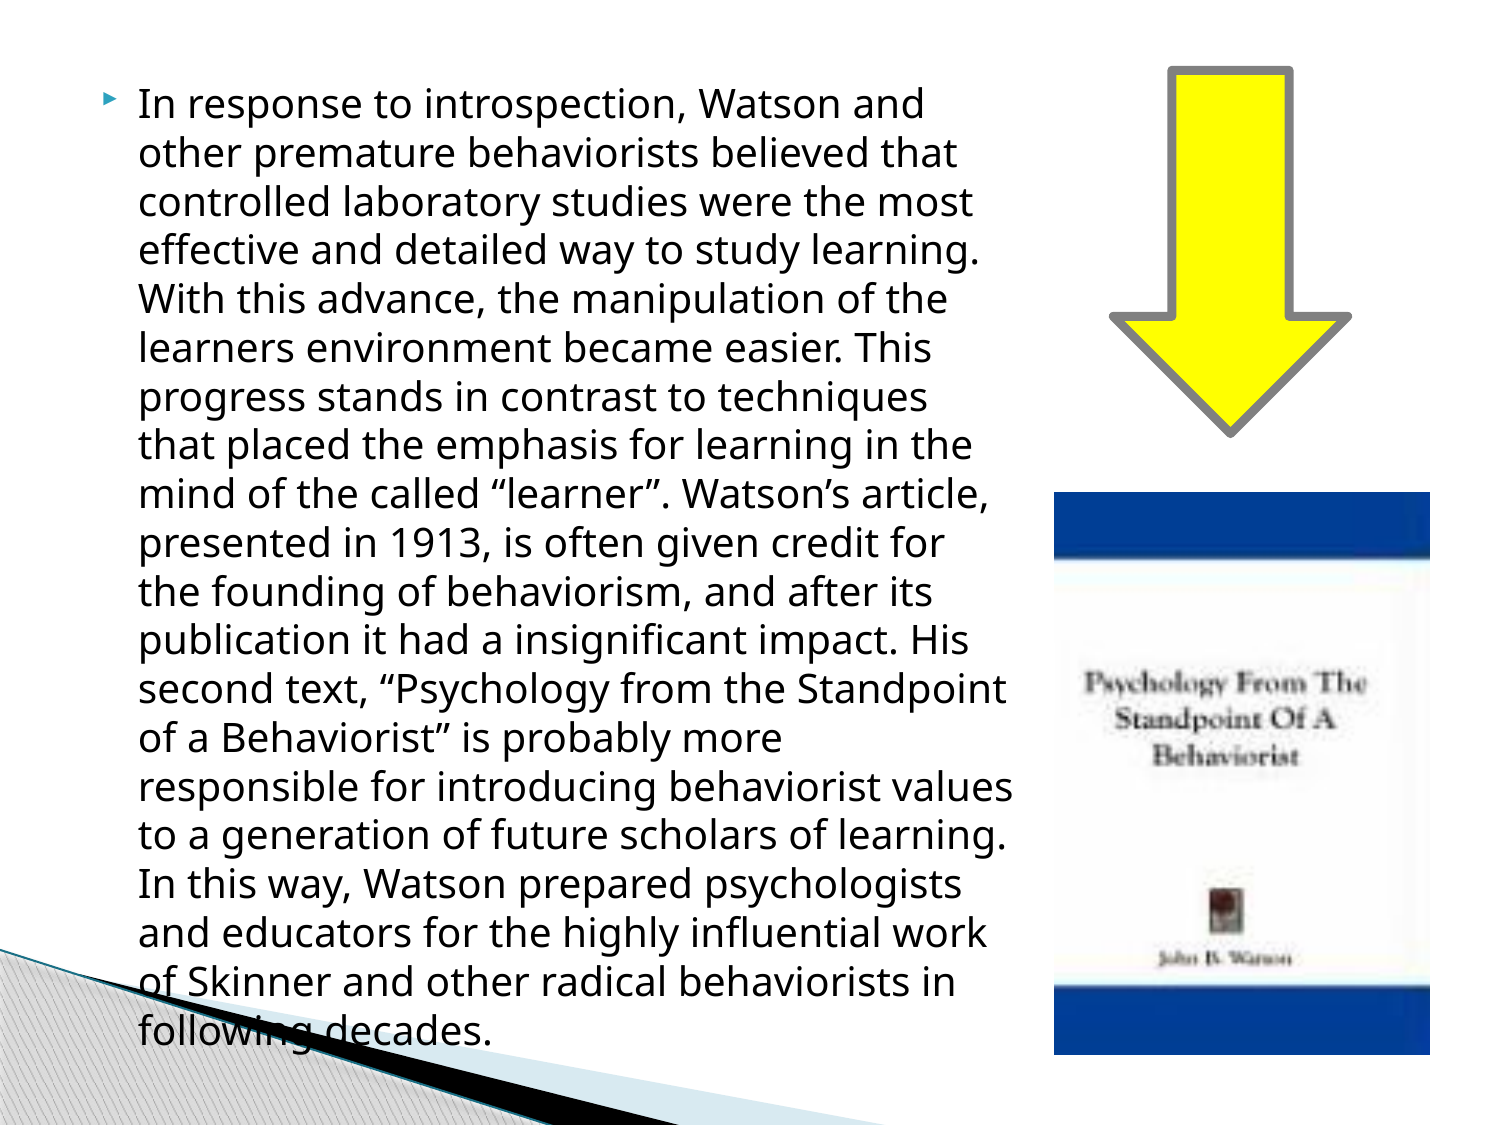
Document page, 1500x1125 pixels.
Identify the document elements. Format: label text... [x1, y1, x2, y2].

picture [1054, 491, 1430, 1055]
text_box [1108, 65, 1353, 439]
list In response to introspection, Watson and other premature behaviorists believed that controlled laboratory studies were the most effective and detailed way to study learning. With this advance, the manipulation of the learners environment became easier. This progress stands in contrast to techniques that placed the emphasis for learning in the mind of the called “learner”. Watson’s article, presented in 1913, is often given credit for the founding of behaviorism, and after its publication it had a insignificant impact. His second text, “Psychology from the Standpoint of a Behaviorist” is probably more responsible for introducing behaviorist values to a generation of future scholars of learning. In this way, Watson prepared psychologists and educators for the highly influential work of Skinner and other radical behaviorists in following decades. [70, 70, 1032, 1067]
